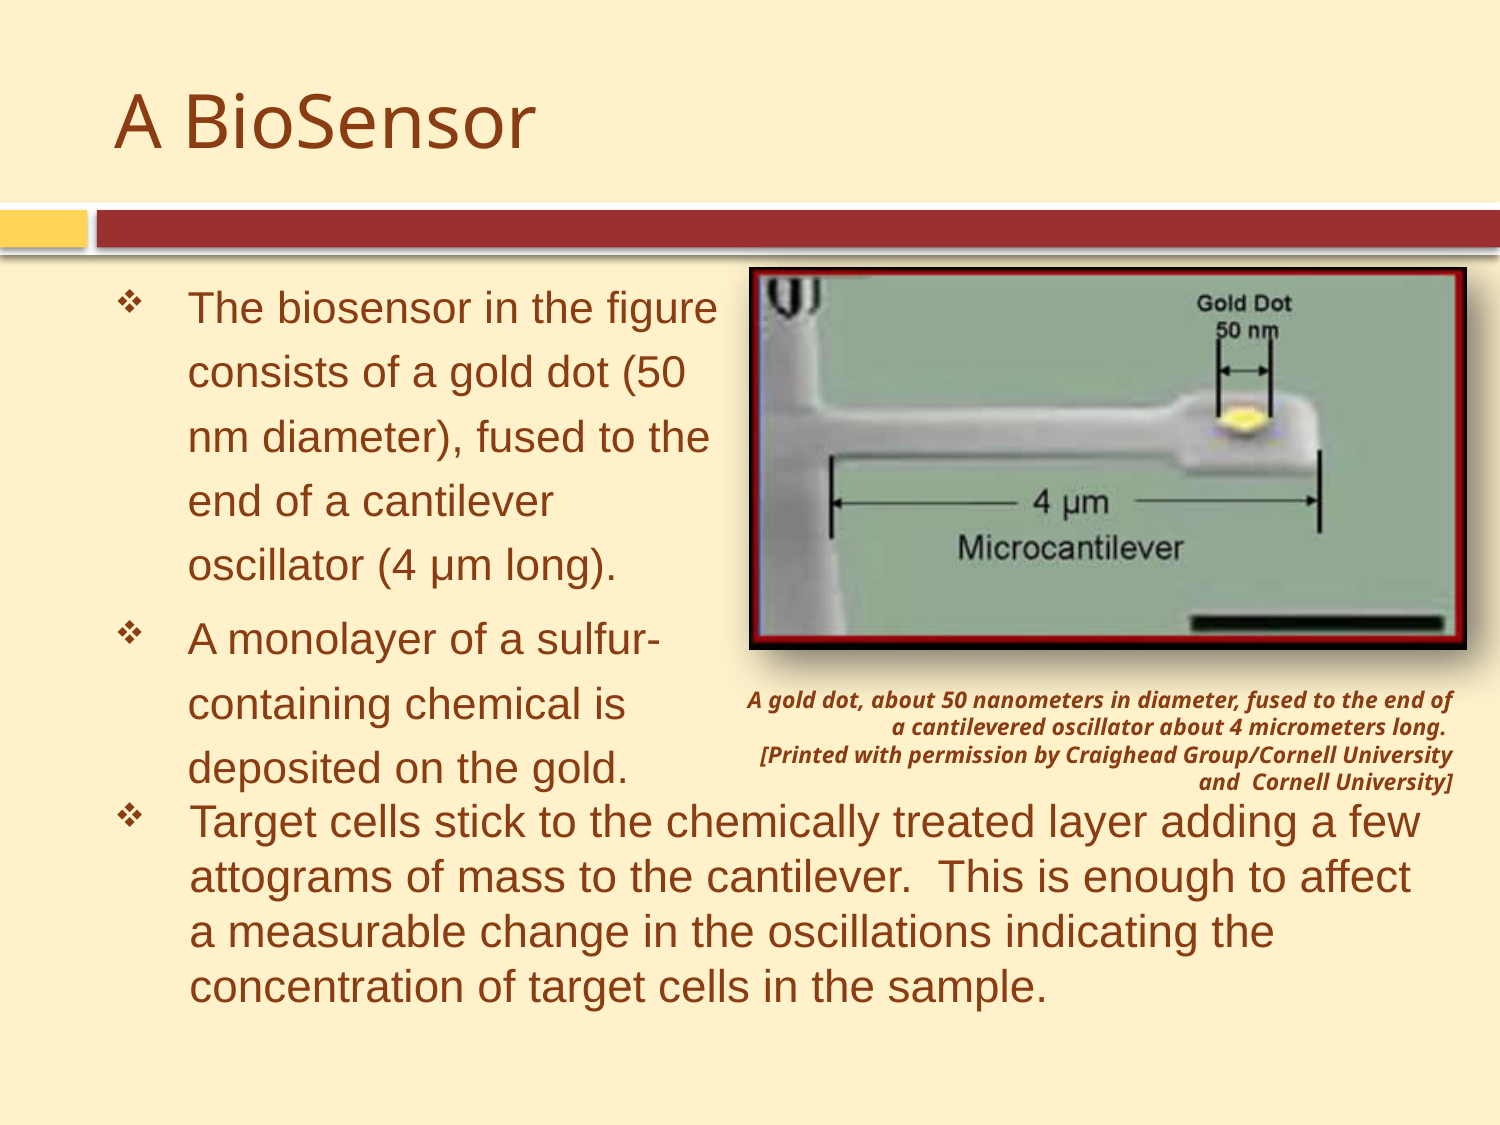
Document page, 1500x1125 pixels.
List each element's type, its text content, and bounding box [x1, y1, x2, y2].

text_box Target cells stick to the chemically treated layer adding a few attograms of mass to the cantilever. This is enough to affect a measurable change in the oscillations indicating the concentration of target cells in the sample. [99, 784, 1447, 1020]
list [749, 266, 1467, 650]
title A BioSensor [99, 37, 1438, 200]
list The biosensor in the figure consists of a gold dot (50 nm diameter), fused to the end of a cantilever oscillator (4 μm long). A monolayer of a sulfur-containing chemical is deposited on the gold. [99, 260, 738, 784]
text_box A gold dot, about 50 nanometers in diameter, fused to the end of a cantilevered oscillator about 4 micrometers long. [Printed with permission by Craighead Group/Cornell University and Cornell University] [714, 677, 1468, 803]
